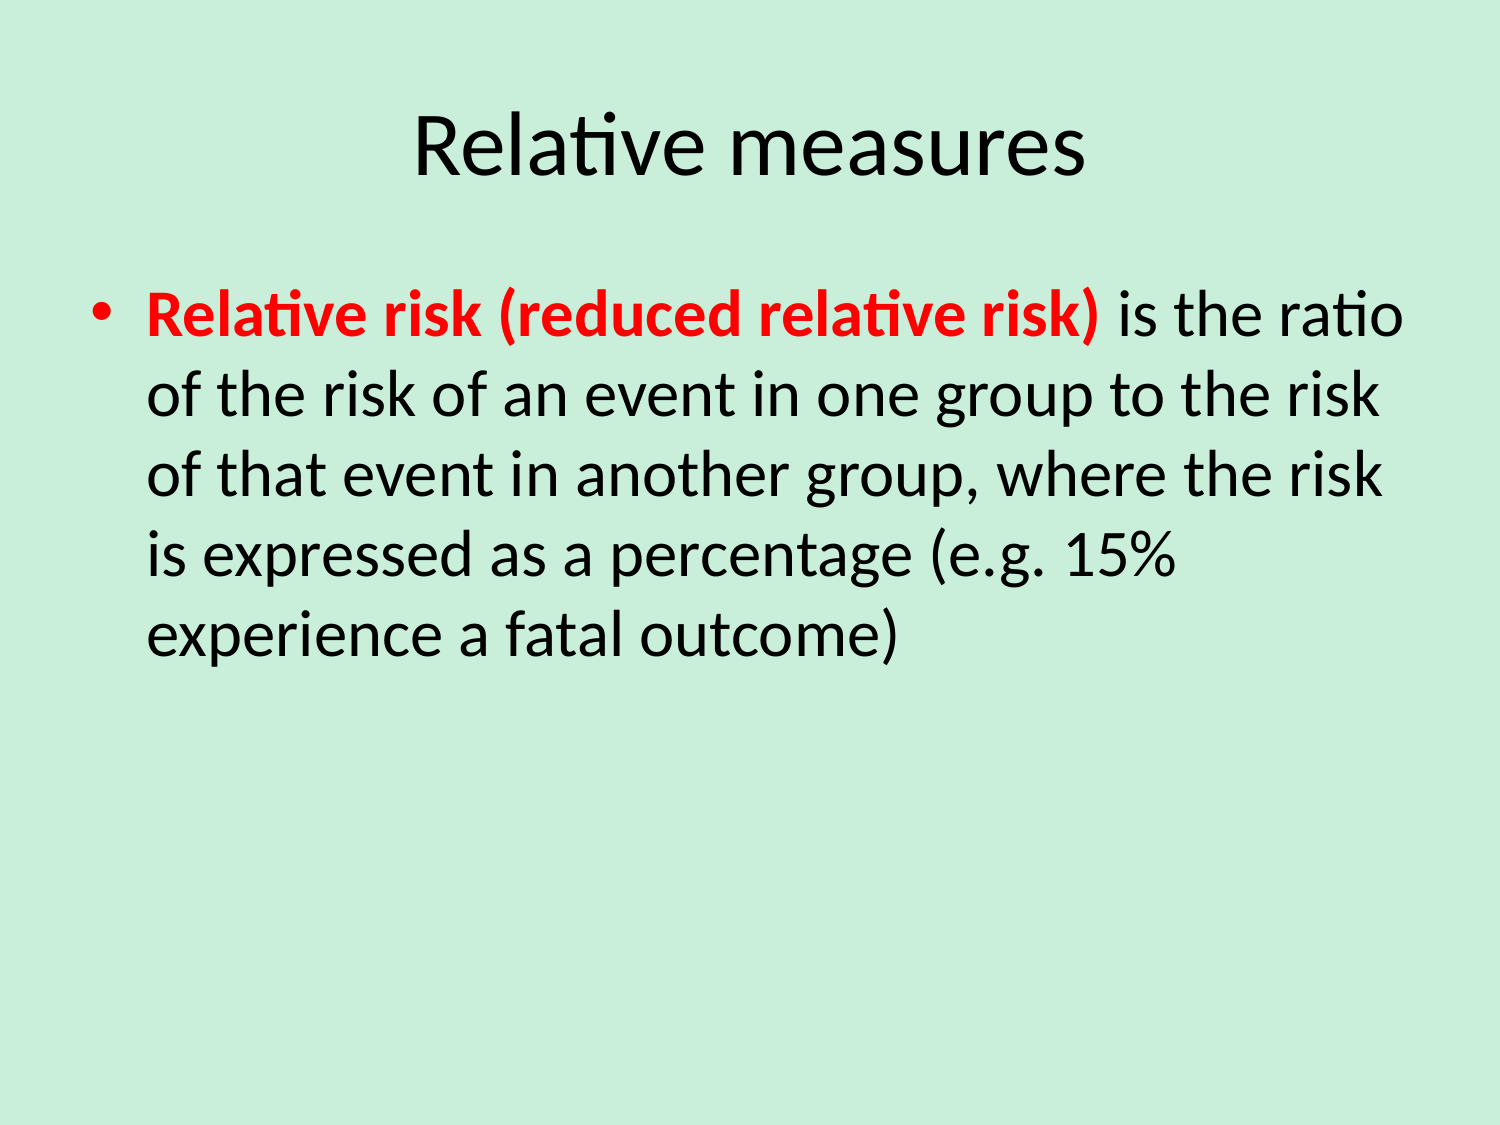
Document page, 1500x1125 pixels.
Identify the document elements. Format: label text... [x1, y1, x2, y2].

list Relative risk (reduced relative risk) is the ratio of the risk of an event in one group to the risk of that event in another group, where the risk is expressed as a percentage (e.g. 15% experience a fatal outcome) [75, 262, 1425, 1005]
title Relative measures [75, 45, 1425, 233]
